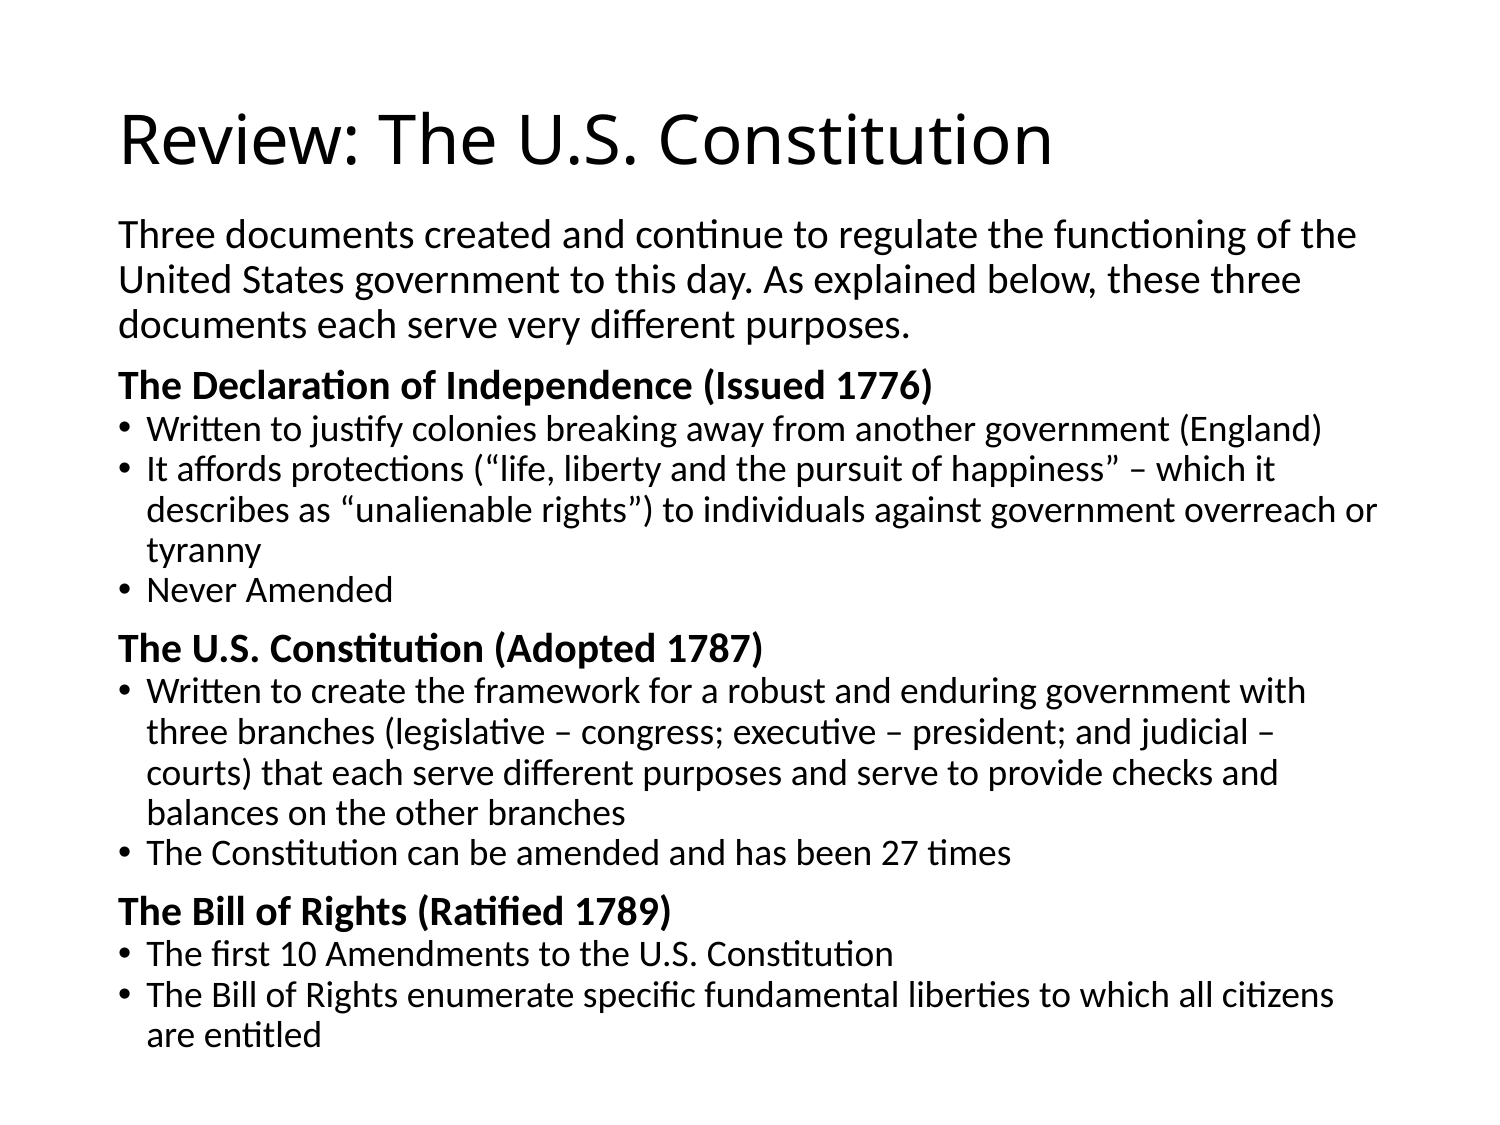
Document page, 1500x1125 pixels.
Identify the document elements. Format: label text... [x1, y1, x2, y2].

list Three documents created and continue to regulate the functioning of the United States government to this day. As explained below, these three documents each serve very different purposes. The Declaration of Independence (Issued 1776) Written to justify colonies breaking away from another government (England) It affords protections (“life, liberty and the pursuit of happiness” – which it describes as “unalienable rights”) to individuals against government overreach or tyranny Never Amended The U.S. Constitution (Adopted 1787) Written to create the framework for a robust and enduring government with three branches (legislative – congress; executive – president; and judicial – courts) that each serve different purposes and serve to provide checks and balances on the other branches The Constitution can be amended and has been 27 times The Bill of Rights (Ratified 1789) The first 10 Amendments to the U.S. Constitution The Bill of Rights enumerate specific fundamental liberties to which all citizens are entitled [102, 205, 1398, 920]
title Review: The U.S. Constitution [102, 33, 1398, 205]
